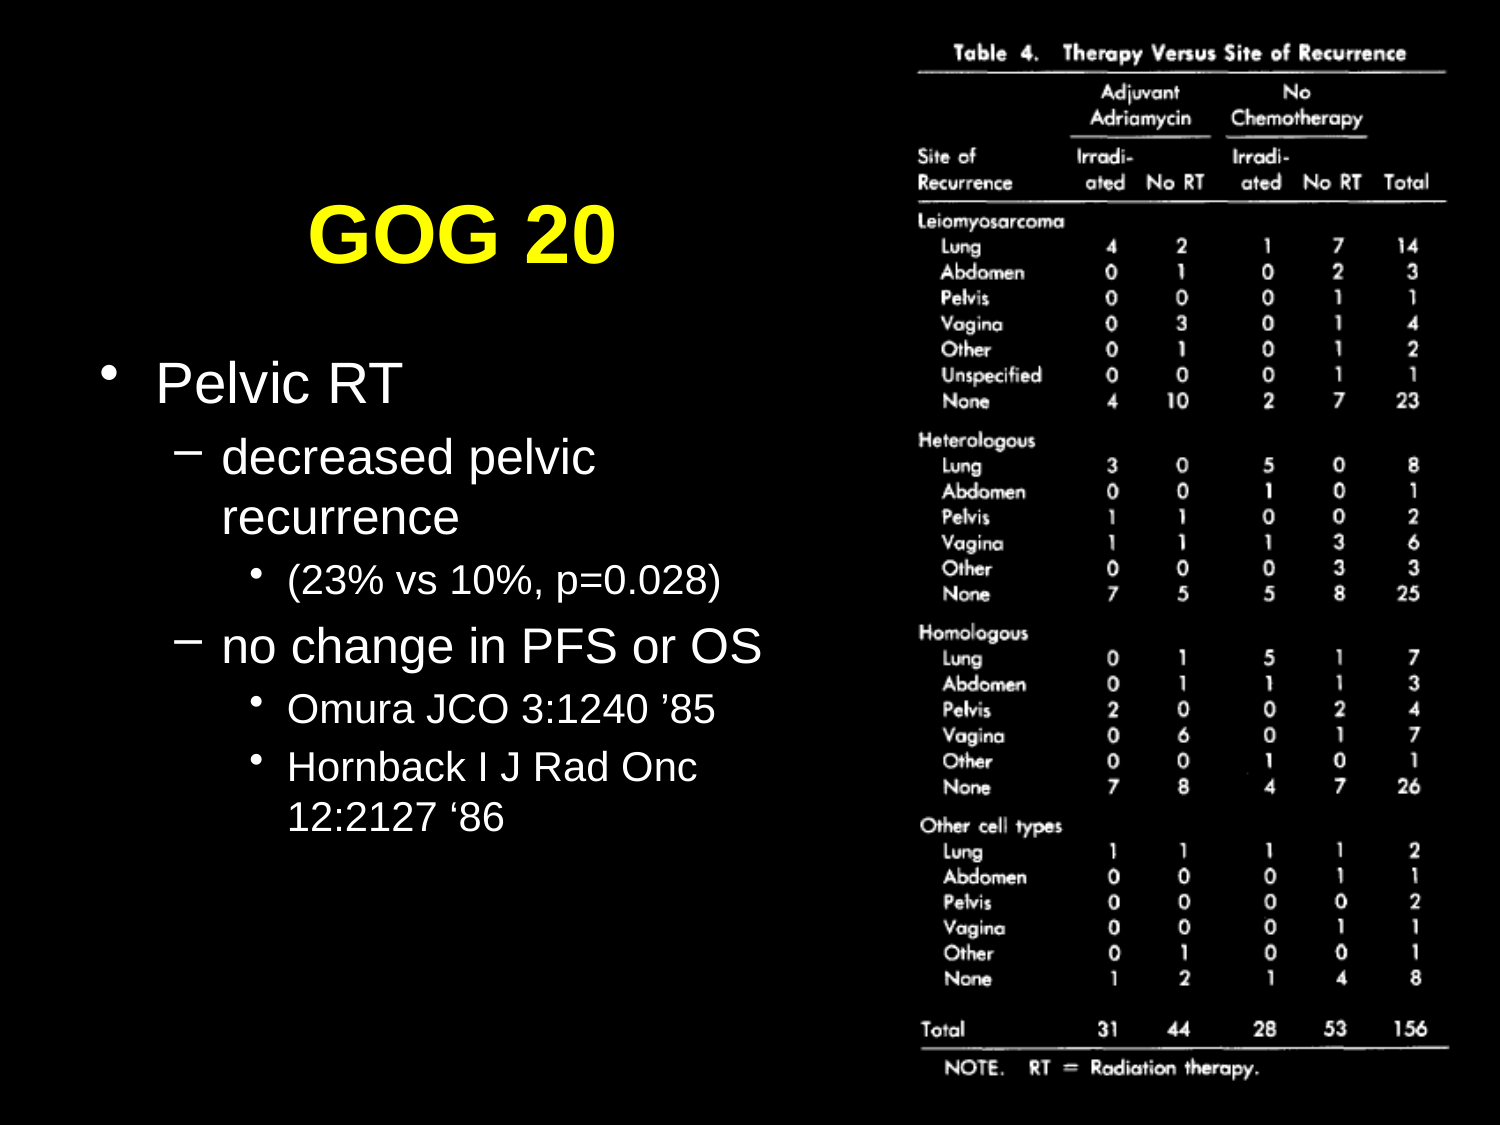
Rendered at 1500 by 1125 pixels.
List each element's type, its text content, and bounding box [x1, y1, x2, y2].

title GOG 20 [74, 74, 851, 288]
list Pelvic RT decreased pelvic recurrence (23% vs 10%, p=0.028) no change in PFS or OS Omura JCO 3:1240 ’85 Hornback I J Rad Onc 12:2127 ‘86 [49, 337, 813, 1038]
footer [524, 1037, 1001, 1113]
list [912, 37, 1455, 1088]
